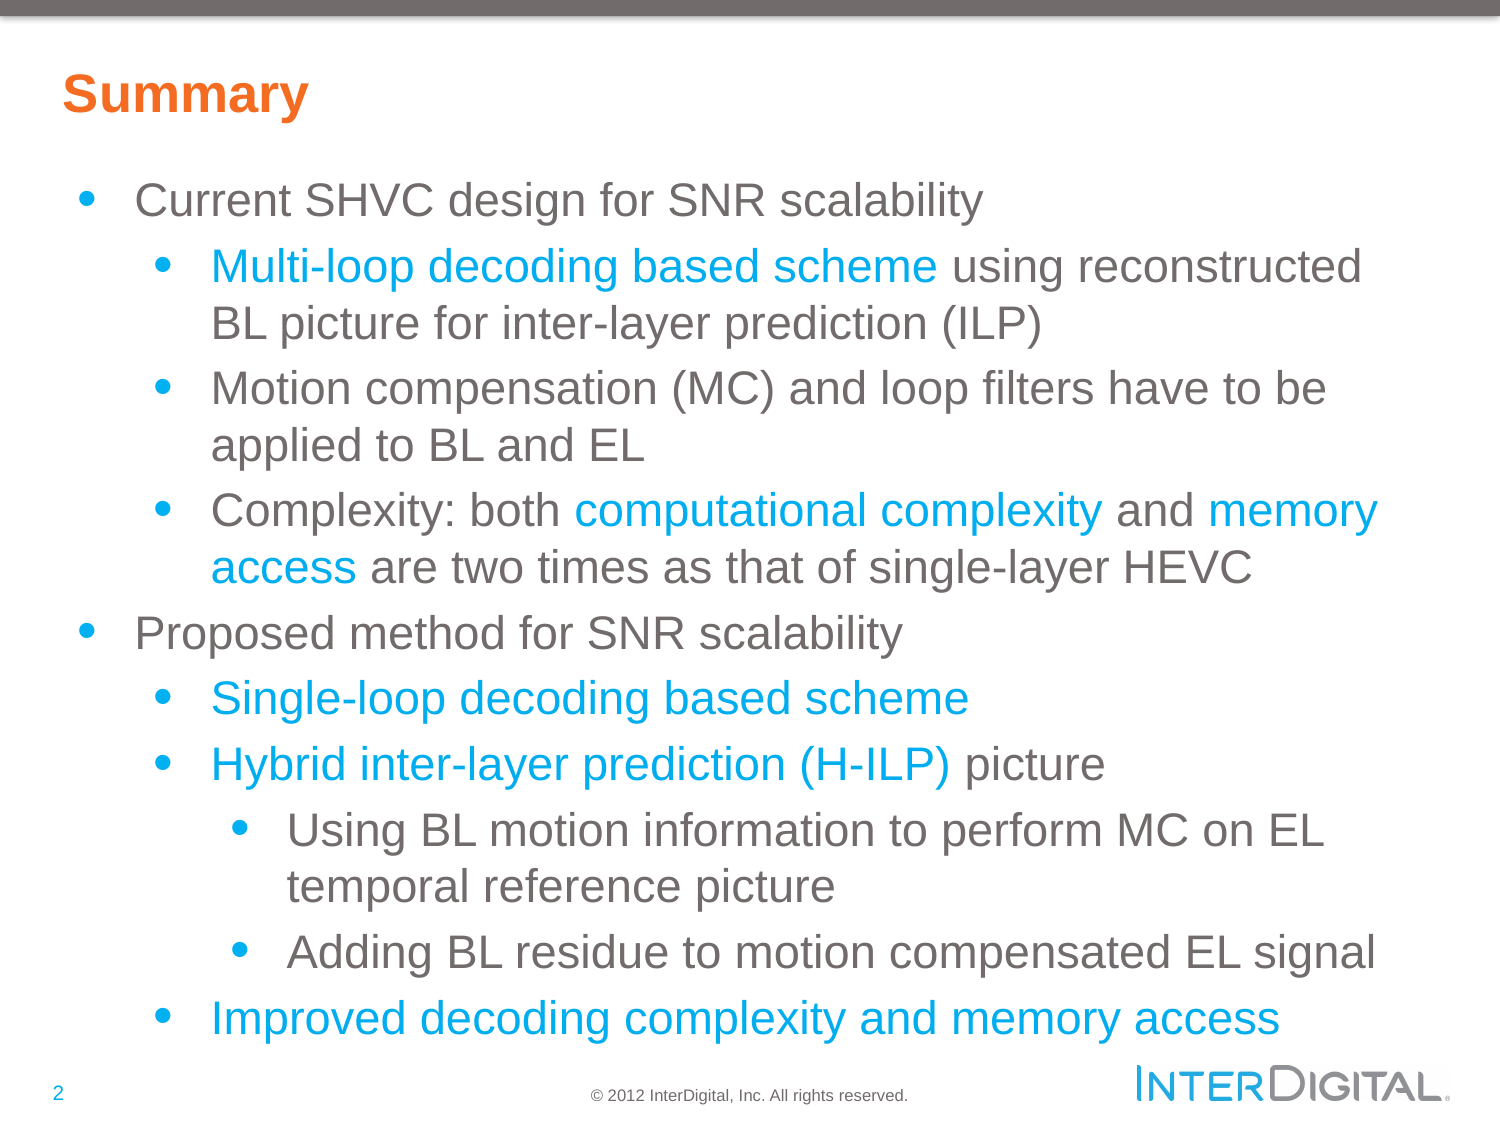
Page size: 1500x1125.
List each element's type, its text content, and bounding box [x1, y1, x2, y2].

title Summary [48, 45, 1438, 138]
text_box Current SHVC design for SNR scalability Multi-loop decoding based scheme using reconstructed BL picture for inter-layer prediction (ILP) Motion compensation (MC) and loop filters have to be applied to BL and EL Complexity: both computational complexity and memory access are two times as that of single-layer HEVC Proposed method for SNR scalability Single-loop decoding based scheme Hybrid inter-layer prediction (H-ILP) picture Using BL motion information to perform MC on EL temporal reference picture Adding BL residue to motion compensated EL signal Improved decoding complexity and memory access [62, 162, 1438, 1063]
picture [1137, 1065, 1450, 1101]
